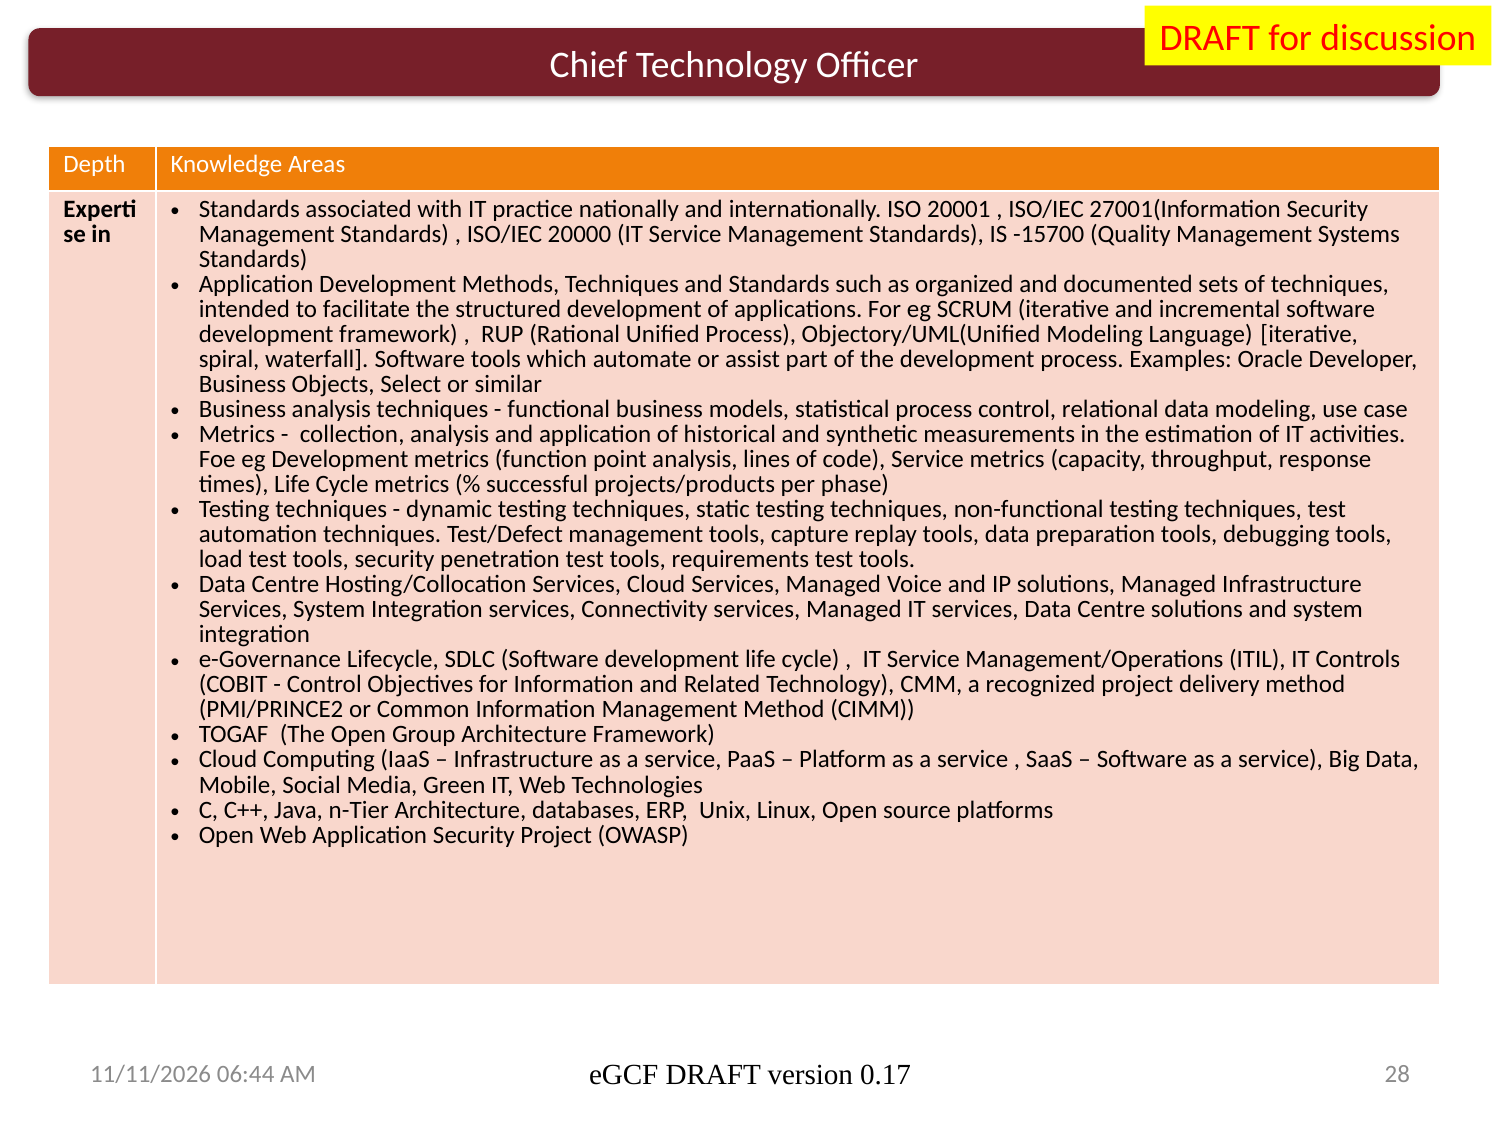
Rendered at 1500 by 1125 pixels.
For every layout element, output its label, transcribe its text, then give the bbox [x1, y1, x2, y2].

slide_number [75, 1042, 425, 1103]
table_header Knowledge Areas [157, 147, 1439, 190]
slide_number 28 [1074, 1042, 1425, 1103]
table_cell Standards associated with IT practice nationally and internationally. ISO 20001 , ISO/IEC 27001(Information Security Management Standards) , ISO/IEC 20000 (IT Service Management Standards), IS -15700 (Quality Management Systems Standards) Application Development Methods, Techniques and Standards such as organized and documented sets of techniques, intended to facilitate the structured development of applications. For eg SCRUM (iterative and incremental software development framework) , RUP (Rational Unified Process), Objectory/UML(Unified Modeling Language) [iterative, spiral, waterfall]. Software tools which automate or assist part of the development process. Examples: Oracle Developer, Business Objects, Select or similar Business analysis techniques - functional business models, statistical process control, relational data modeling, use case Metrics - collection, analysis and application of historical and synthetic measurements in the estimation of IT activities. Foe eg Development metrics (function point analysis, lines of code), Service metrics (capacity, throughput, response times), Life Cycle metrics (% successful projects/products per phase) Testing techniques - dynamic testing techniques, static testing techniques, non-functional testing techniques, test automation techniques. Test/Defect management tools, capture replay tools, data preparation tools, debugging tools, load test tools, security penetration test tools, requirements test tools. Data Centre Hosting/Collocation Services, Cloud Services, Managed Voice and IP solutions, Managed Infrastructure Services, System Integration services, Connectivity services, Managed IT services, Data Centre solutions and system integration e-Governance Lifecycle, SDLC (Software development life cycle) , IT Service Management/Operations (ITIL), IT Controls (COBIT - Control Objectives for Information and Related Technology), CMM, a recognized project delivery method (PMI/PRINCE2 or Common Information Management Method (CIMM)) TOGAF (The Open Group Architecture Framework) Cloud Computing (IaaS – Infrastructure as a service, PaaS – Platform as a service , SaaS – Software as a service), Big Data, Mobile, Social Media, Green IT, Web Technologies C, C++, Java, n-Tier Architecture, databases, ERP, Unix, Linux, Open source platforms Open Web Application Security Project (OWASP) [157, 192, 1439, 984]
text_box DRAFT for discussion [1144, 5, 1492, 66]
table_header Depth [49, 147, 155, 190]
table_cell Expertise in [49, 192, 155, 984]
text_box Chief Technology Officer [27, 27, 1441, 97]
footer eGCF DRAFT version 0.17 [512, 1042, 988, 1103]
